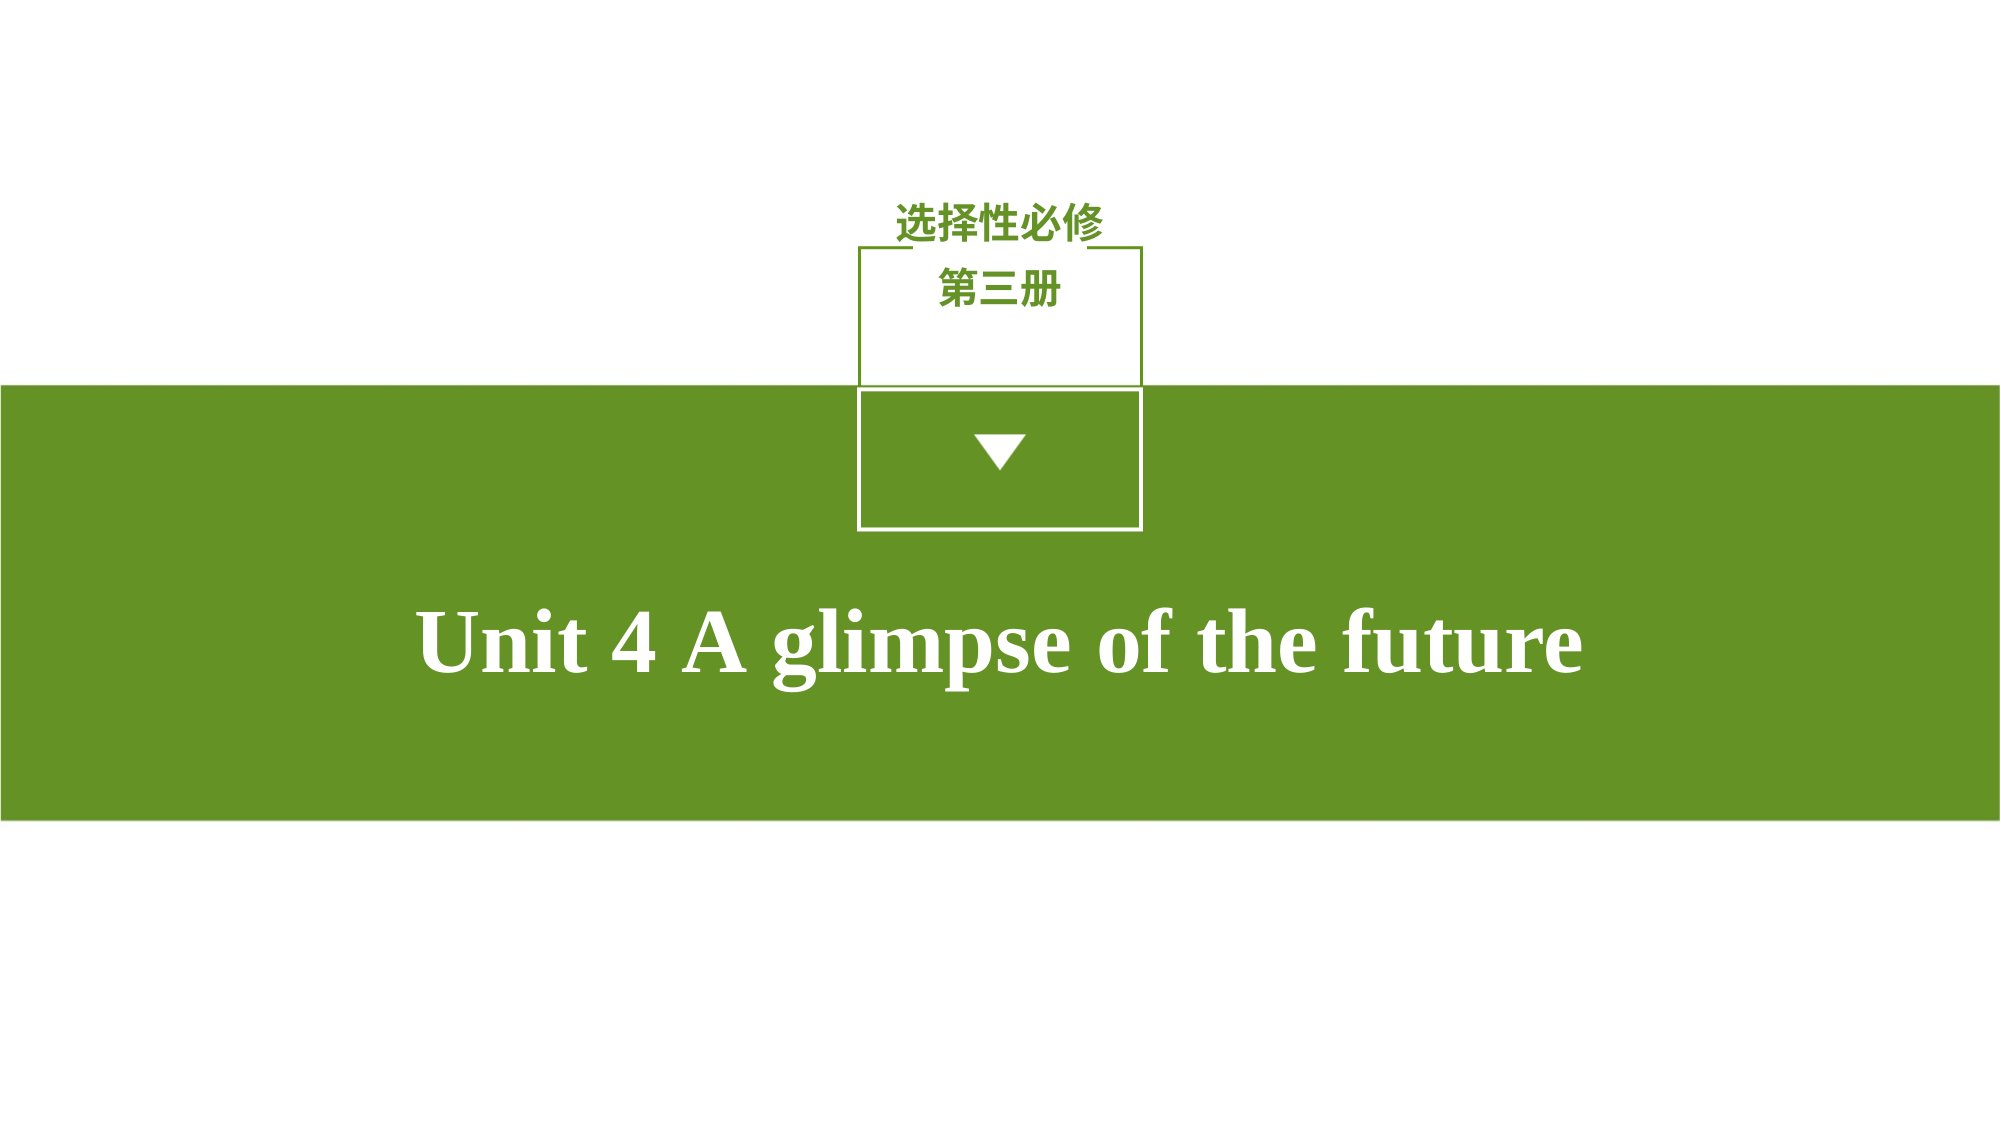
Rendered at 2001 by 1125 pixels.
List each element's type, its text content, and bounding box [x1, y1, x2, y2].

picture [0, 0, 2000, 572]
picture [0, 699, 2000, 1125]
text_box Unit 4 A glimpse of the future [0, 572, 2000, 699]
text_box 选择性必修第三册 [880, 181, 1119, 312]
